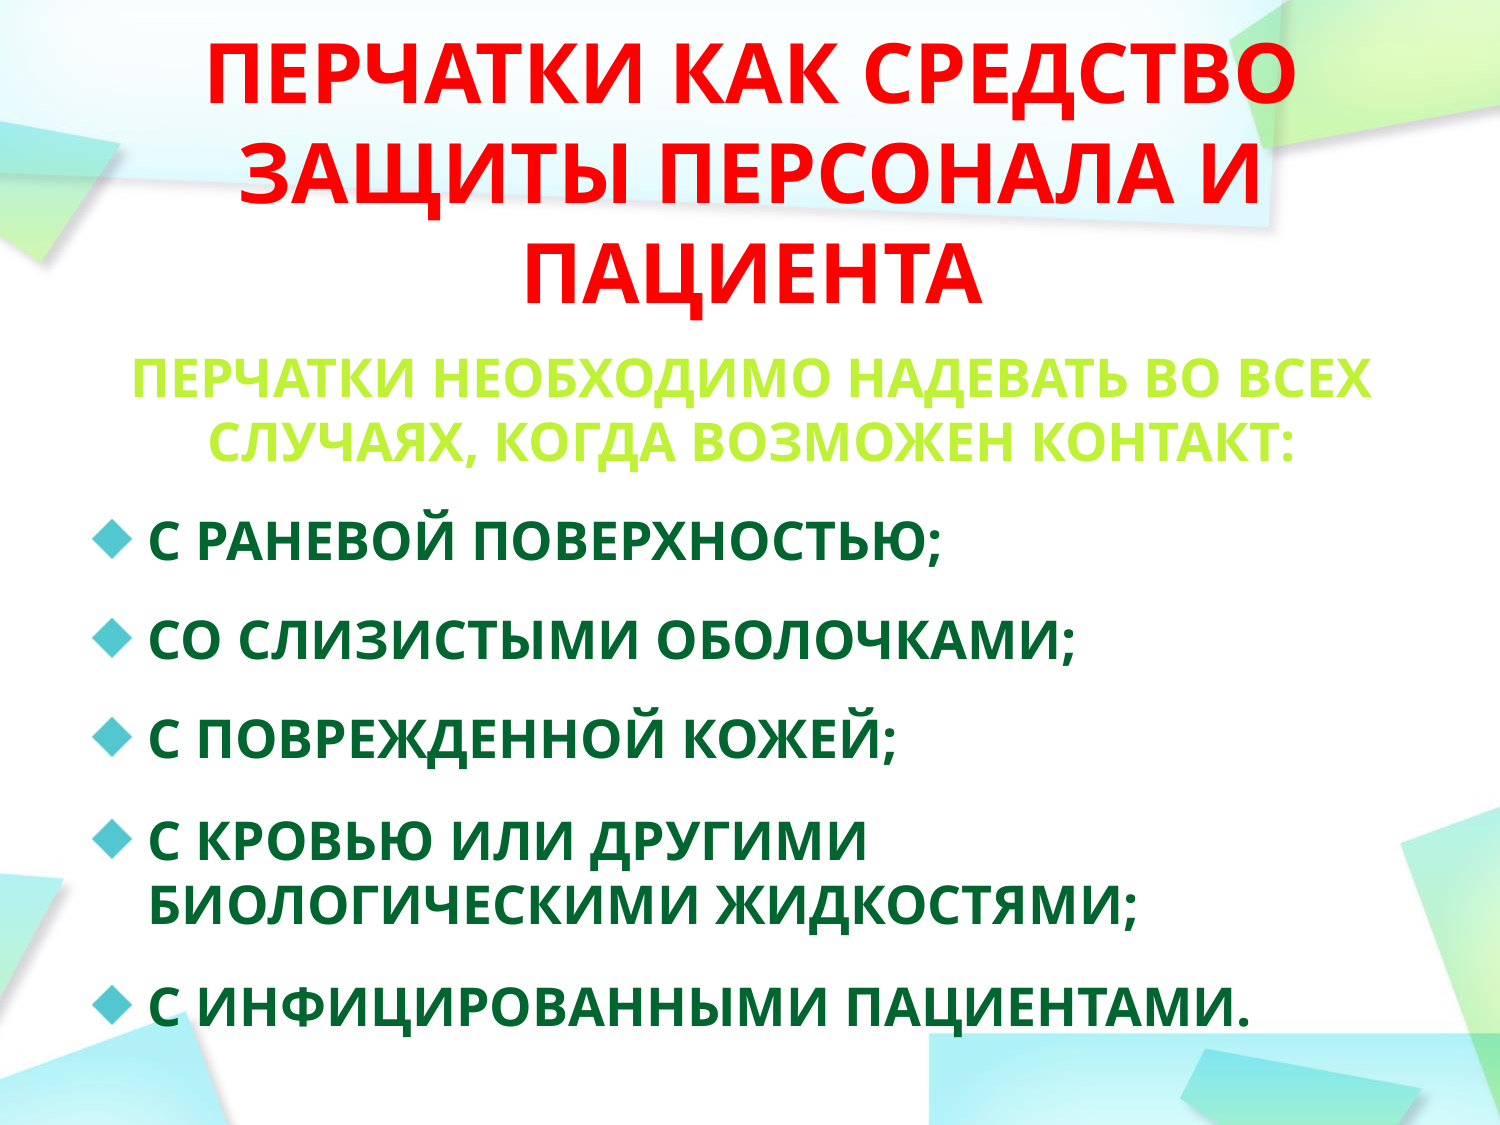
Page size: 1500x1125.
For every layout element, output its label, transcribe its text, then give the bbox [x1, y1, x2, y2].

list ПЕРЧАТКИ НЕОБХОДИМО НАДЕВАТЬ ВО ВСЕХ СЛУЧАЯХ, КОГДА ВОЗМОЖЕН КОНТАКТ: С РАНЕВОЙ ПОВЕРХНОСТЬЮ; СО СЛИЗИСТЫМИ ОБОЛОЧКАМИ; С ПОВРЕЖДЕННОЙ КОЖЕЙ; С КРОВЬЮ ИЛИ ДРУГИМИ БИОЛОГИЧЕСКИМИ ЖИДКОСТЯМИ; С ИНФИЦИРОВАННЫМИ ПАЦИЕНТАМИ. [76, 336, 1427, 1056]
title ПЕРЧАТКИ КАК СРЕДСТВО ЗАЩИТЫ ПЕРСОНАЛА И ПАЦИЕНТА [76, 76, 1427, 265]
picture [0, 0, 1500, 1125]
